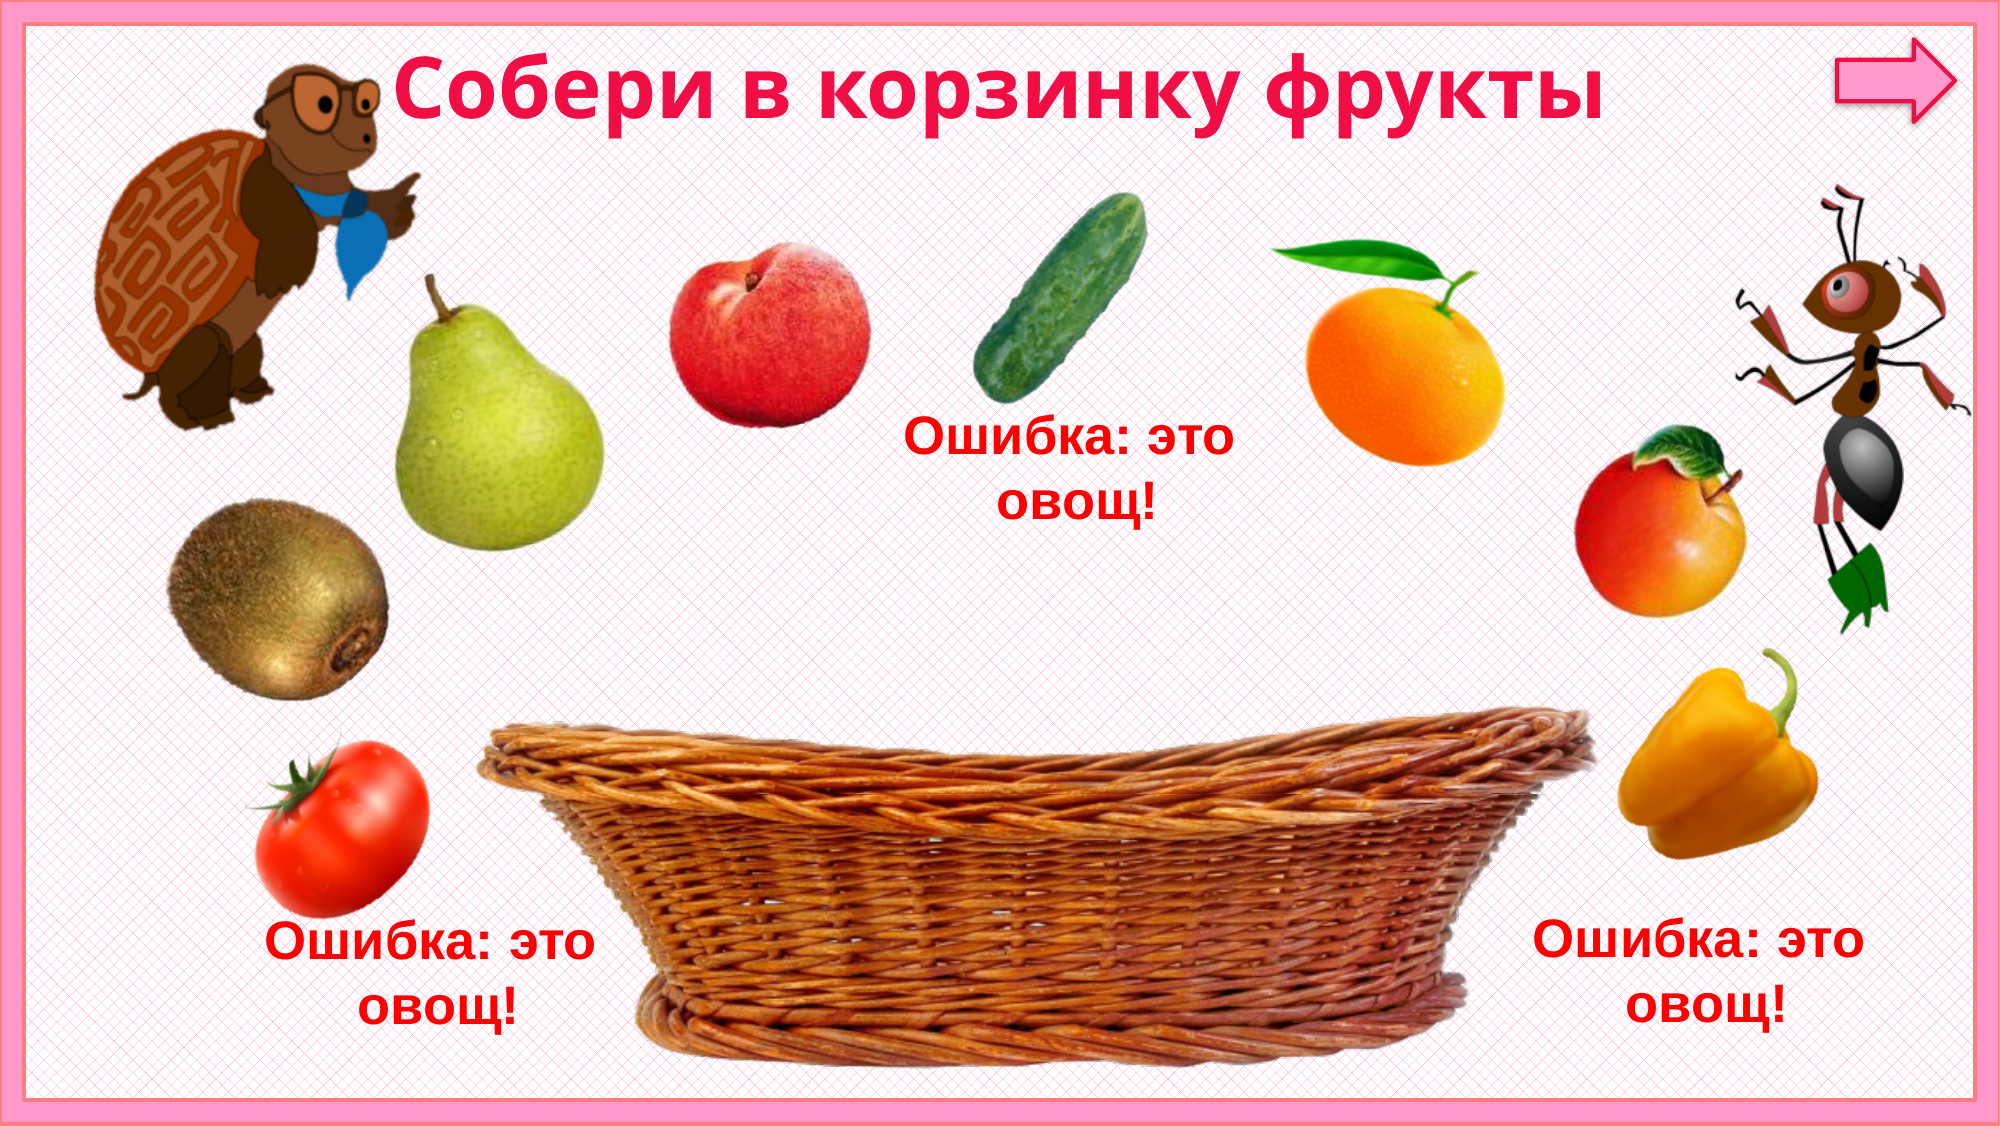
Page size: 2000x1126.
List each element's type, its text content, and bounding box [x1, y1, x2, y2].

picture [648, 225, 889, 449]
text_box Ошибка: это овощ! [245, 895, 468, 1045]
text_box Собери в корзинку фрукты [435, 23, 1725, 146]
picture [1200, 166, 1568, 507]
text_box Ошибка: это овощ! [884, 390, 1271, 541]
text_box [1836, 38, 1956, 123]
picture [933, 186, 1195, 412]
picture [30, 0, 636, 912]
picture [473, 147, 2000, 1070]
text_box Ошибка: это овощ! [1613, 893, 1901, 1043]
